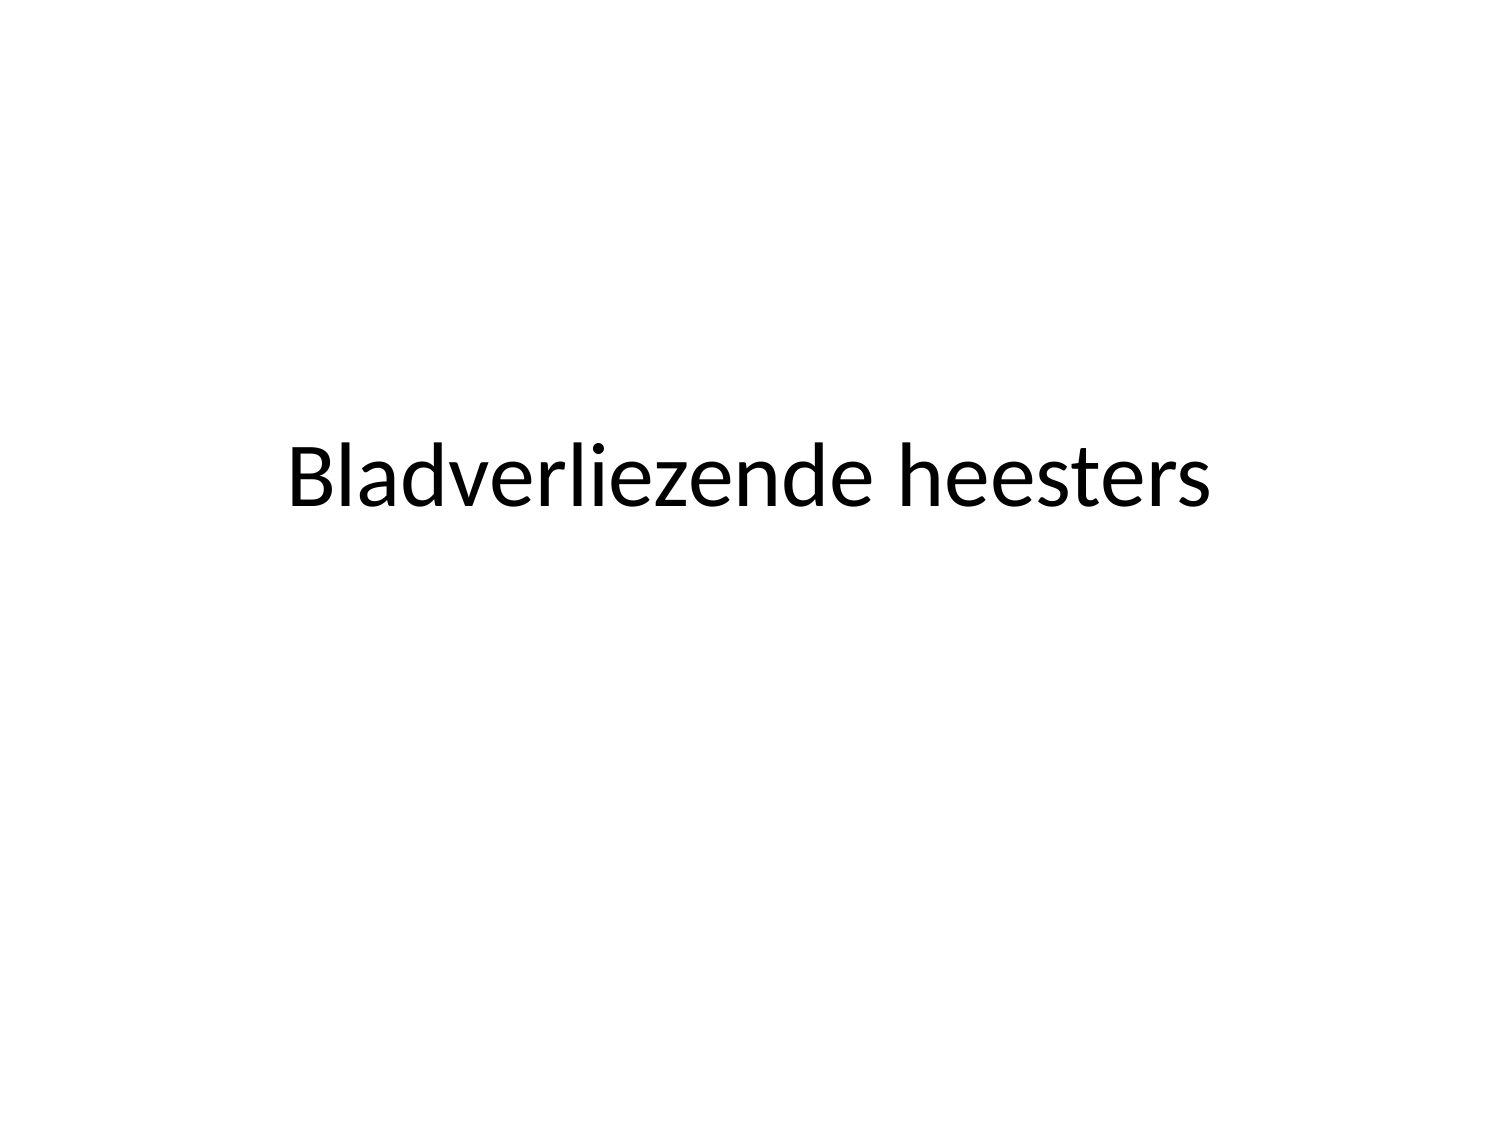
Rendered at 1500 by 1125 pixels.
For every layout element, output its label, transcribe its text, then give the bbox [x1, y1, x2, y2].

title Bladverliezende heesters [112, 349, 1388, 591]
